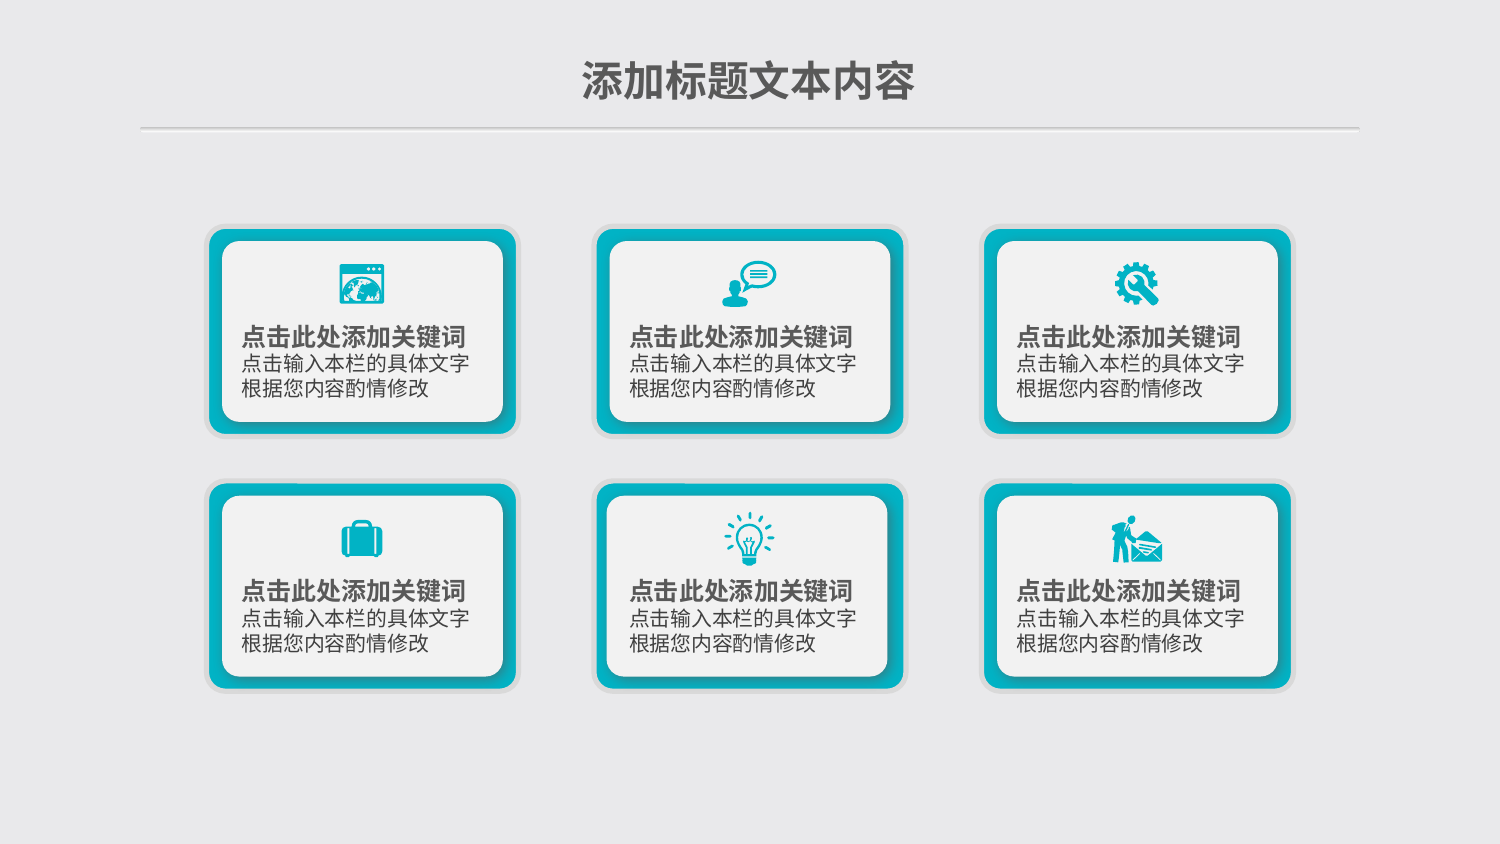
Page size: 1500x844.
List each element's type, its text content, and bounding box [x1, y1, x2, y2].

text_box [1115, 262, 1159, 306]
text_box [593, 226, 906, 437]
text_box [981, 226, 1294, 437]
text_box [139, 125, 1361, 134]
text_box 添加标题文本内容 [459, 49, 1038, 111]
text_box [206, 226, 519, 437]
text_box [593, 480, 906, 692]
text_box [981, 480, 1294, 692]
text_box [339, 264, 385, 304]
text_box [722, 260, 777, 308]
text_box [724, 511, 775, 566]
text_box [206, 480, 519, 692]
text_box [1111, 514, 1163, 563]
